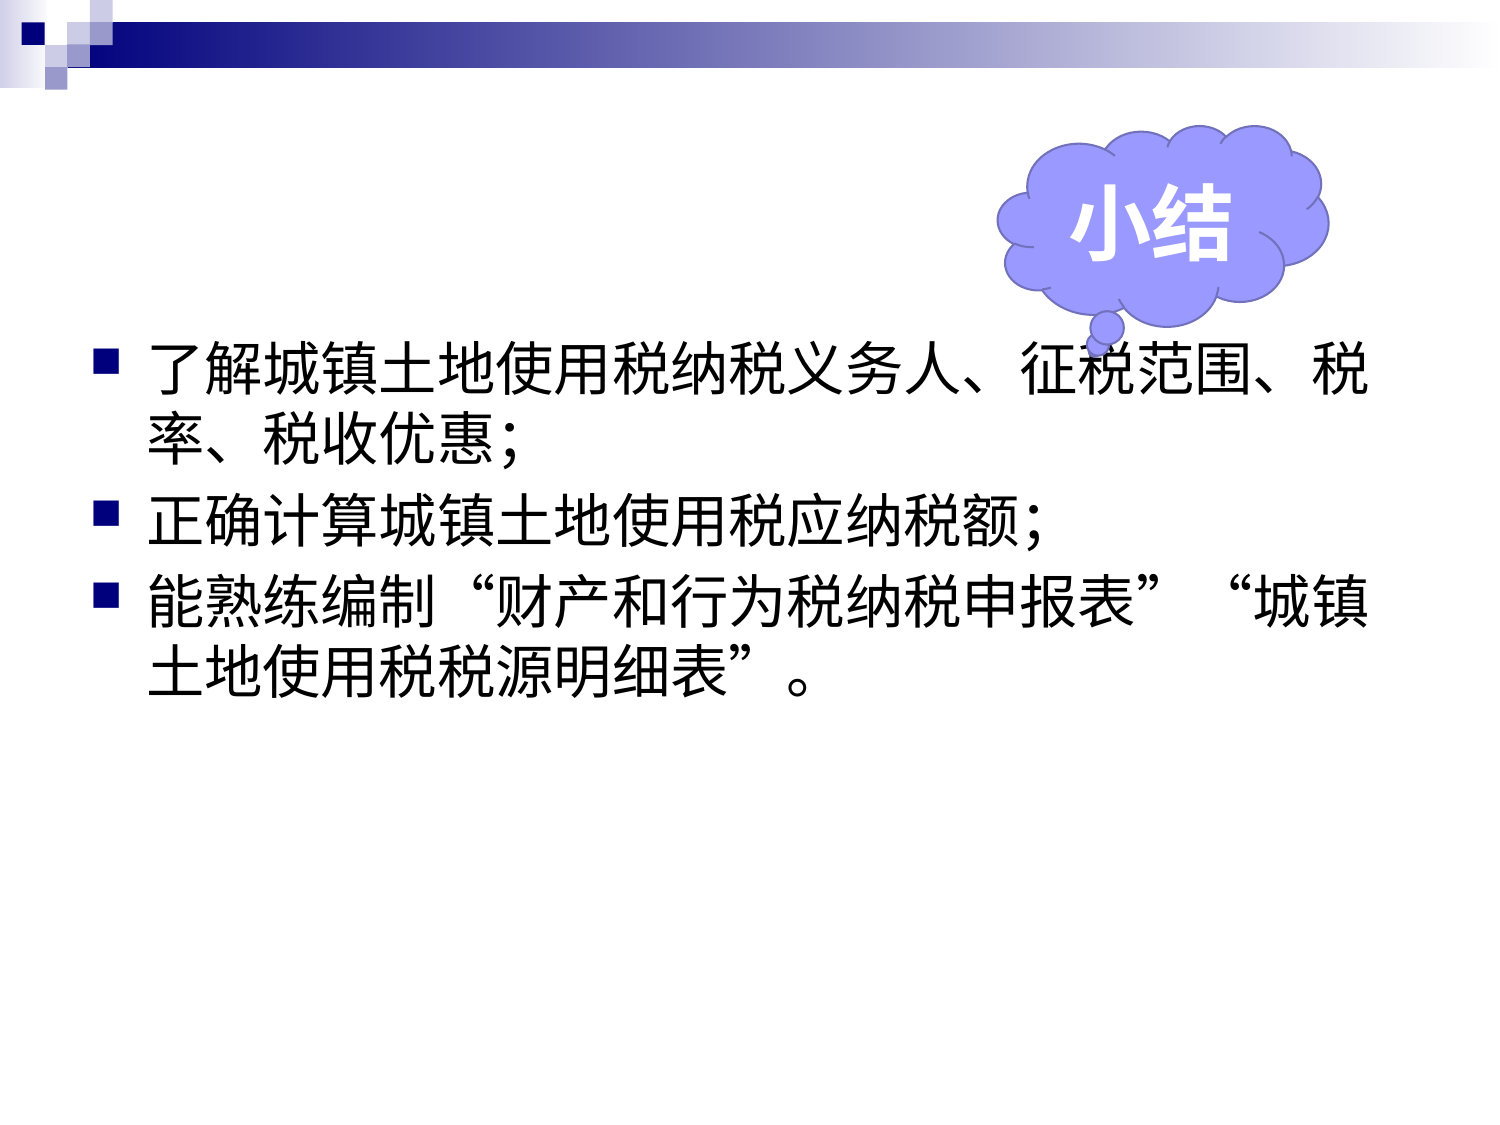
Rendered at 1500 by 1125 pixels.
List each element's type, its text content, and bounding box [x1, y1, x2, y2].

text_box 小结 [996, 124, 1330, 358]
list 了解城镇土地使用税纳税义务人、征税范围、税率、税收优惠； 正确计算城镇土地使用税应纳税额； 能熟练编制“财产和行为税纳税申报表”“城镇土地使用税税源明细表”。 [74, 324, 1426, 963]
